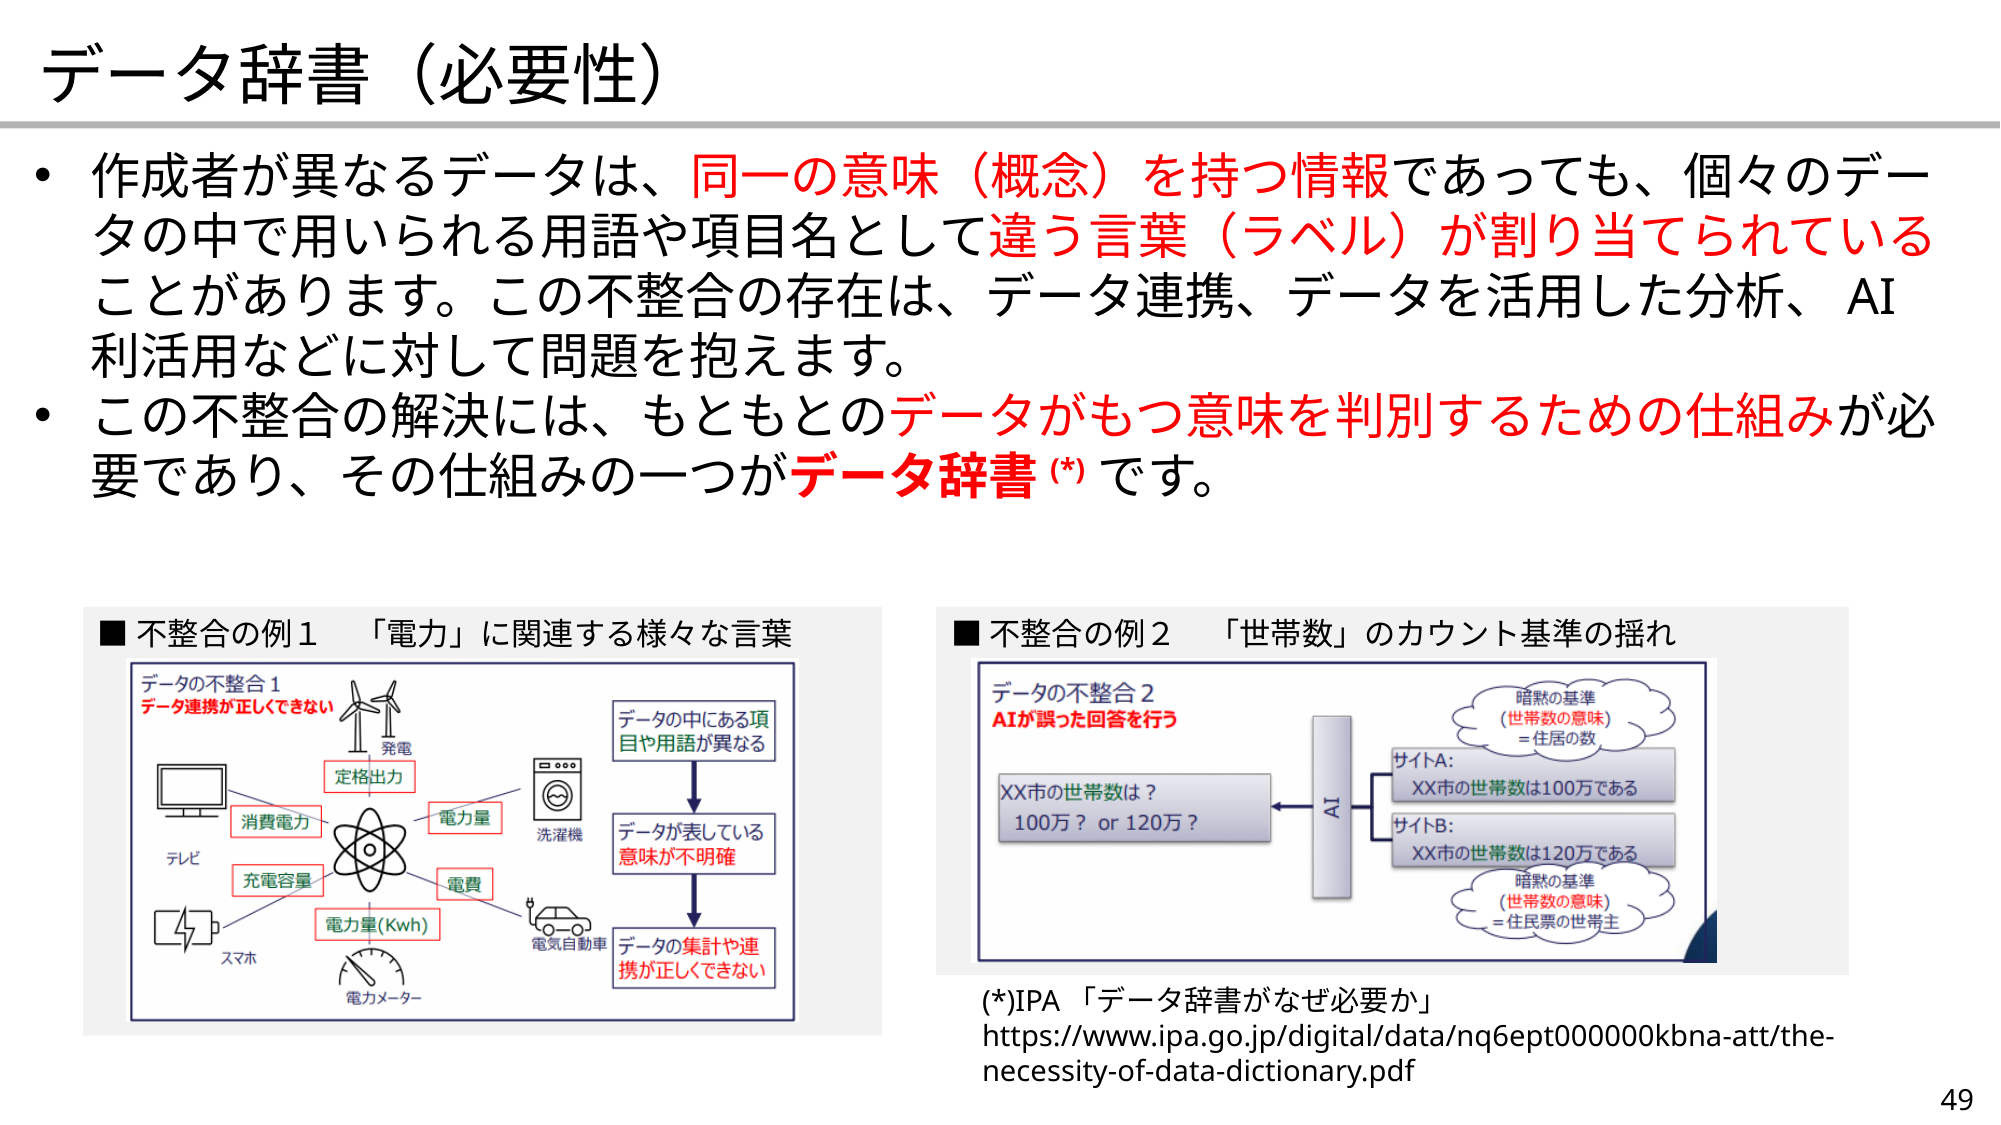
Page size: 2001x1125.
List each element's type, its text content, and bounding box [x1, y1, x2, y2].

picture [126, 658, 799, 1022]
slide_number 49 [1881, 1073, 1989, 1124]
text_box 作成者が異なるデータは、同一の意味（概念）を持つ情報であっても、個々のデータの中で用いられる用語や項目名として違う言葉（ラベル）が割り当てられていることがあります。この不整合の存在は、データ連携、データを活用した分析、AI利活用などに対して問題を抱えます。 この不整合の解決には、もともとのデータがもつ意味を判別するための仕組みが必要であり、その仕組みの一つがデータ辞書(*)です。 [19, 137, 1957, 512]
text_box (*)IPA「データ辞書がなぜ必要か」 https://www.ipa.go.jp/digital/data/nq6ept000000kbna-att/the-necessity-of-data-dictionary.pdf [967, 975, 1852, 1087]
picture [971, 658, 1717, 963]
text_box ■不整合の例２ 「世帯数」のカウント基準の揺れ [935, 606, 1850, 976]
text_box データ辞書（必要性） [23, 34, 1910, 121]
text_box ■不整合の例１ 「電力」に関連する様々な言葉 [82, 606, 883, 1037]
